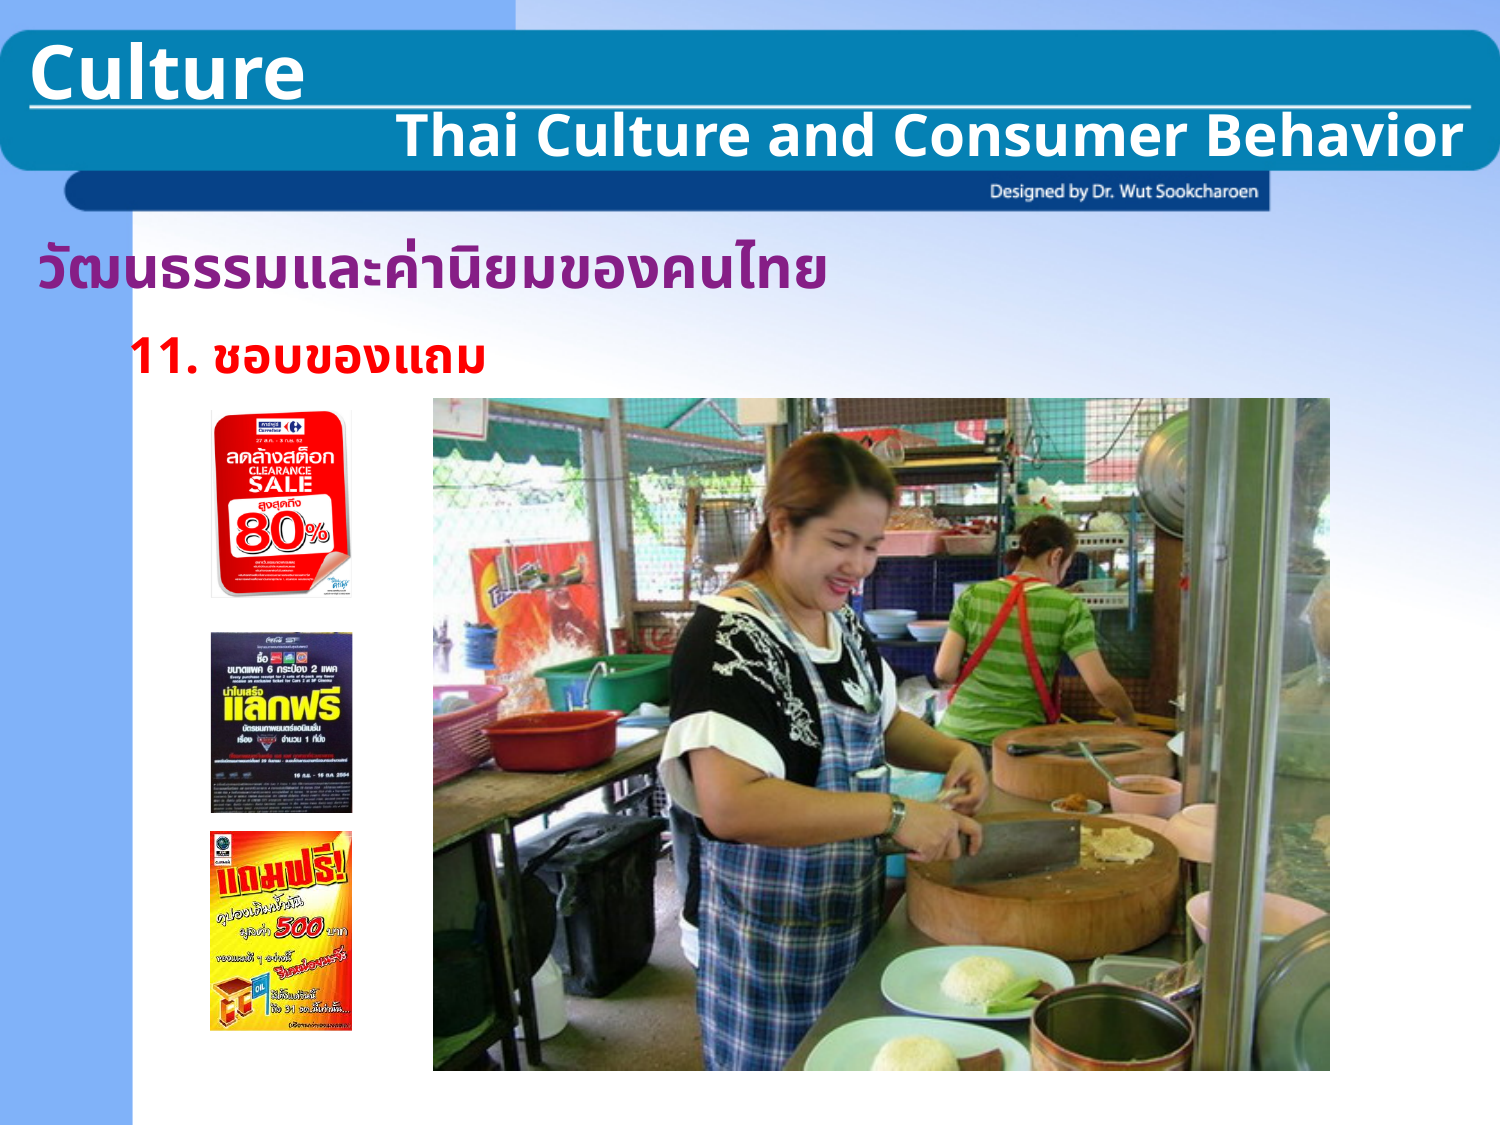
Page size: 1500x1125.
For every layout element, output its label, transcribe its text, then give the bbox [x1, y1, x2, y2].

text_box Thai Culture and Consumer Behavior [37, 108, 1481, 172]
picture [0, 0, 1500, 54]
text_box 11. ชอบของแถม [113, 316, 529, 392]
text_box วัฒนธรรมและค่านิยมของคนไทย [22, 222, 845, 308]
picture [0, 146, 1500, 1125]
text_box Culture [13, 32, 1475, 107]
